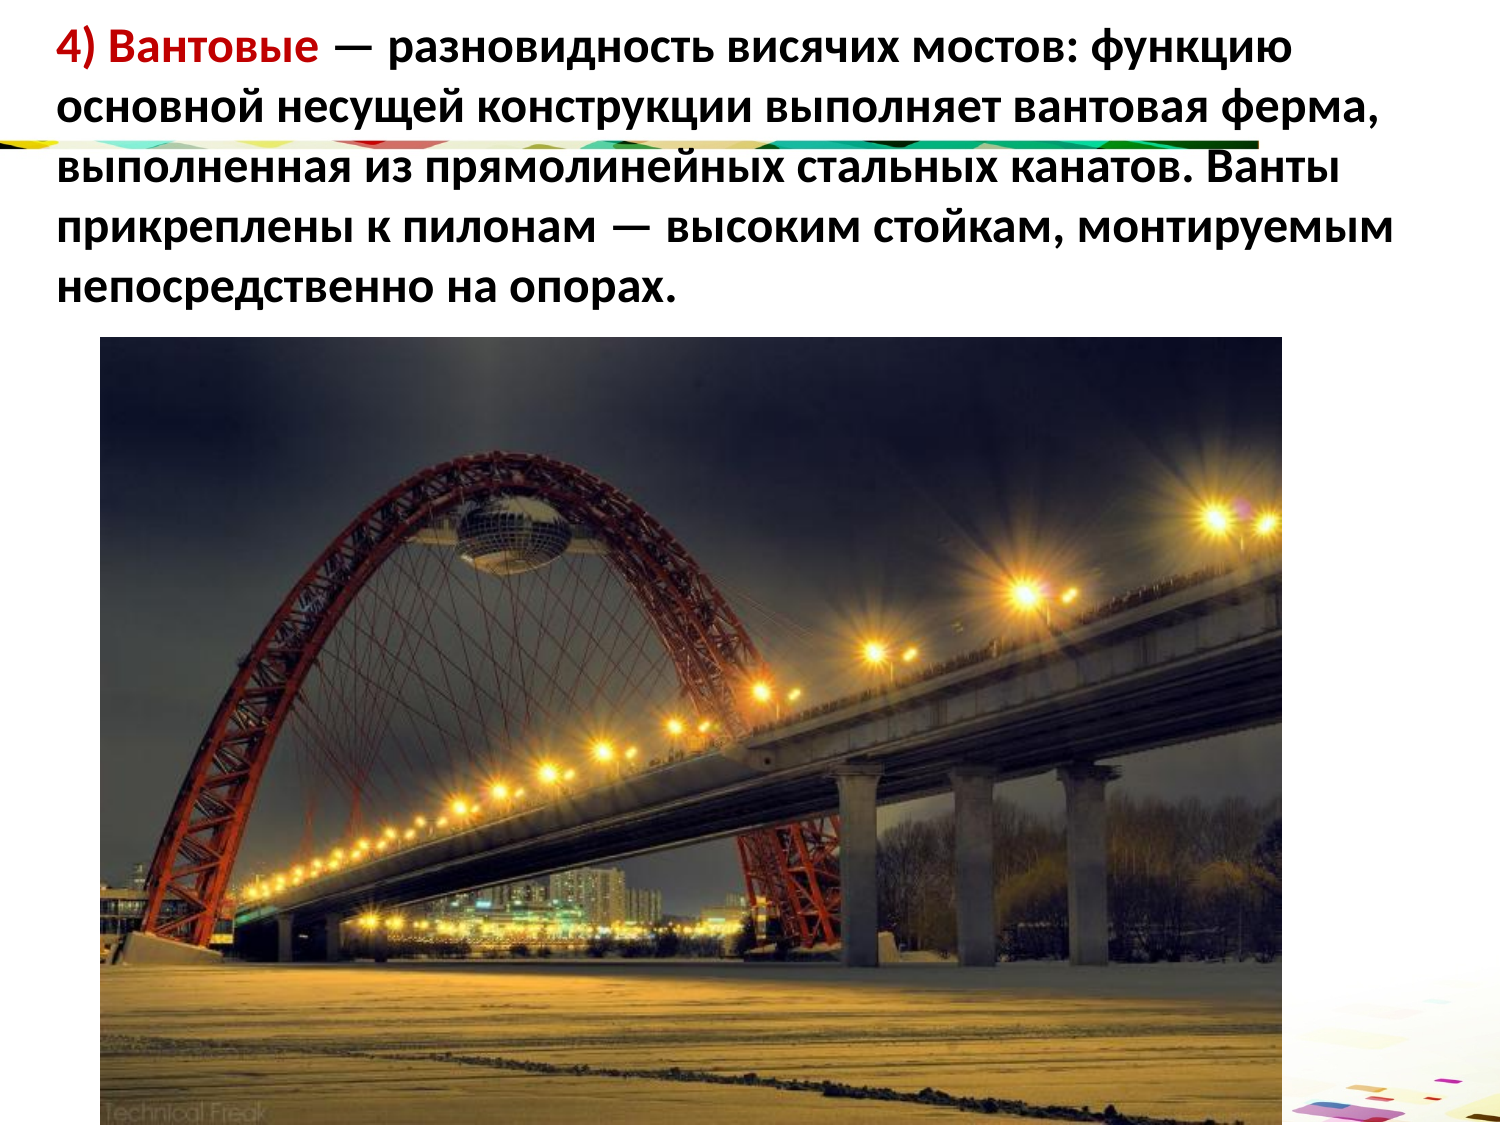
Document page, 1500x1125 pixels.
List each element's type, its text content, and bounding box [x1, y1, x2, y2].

text_box 4) Вантовые — разновидность висячих мостов: функцию основной несущей конструкции выполняет вантовая ферма, выполненная из прямолинейных стальных канатов. Ванты прикреплены к пилонам — высоким стойкам, монтируемым непосредственно на опорах. [41, 5, 1436, 321]
picture [0, 0, 1500, 1125]
